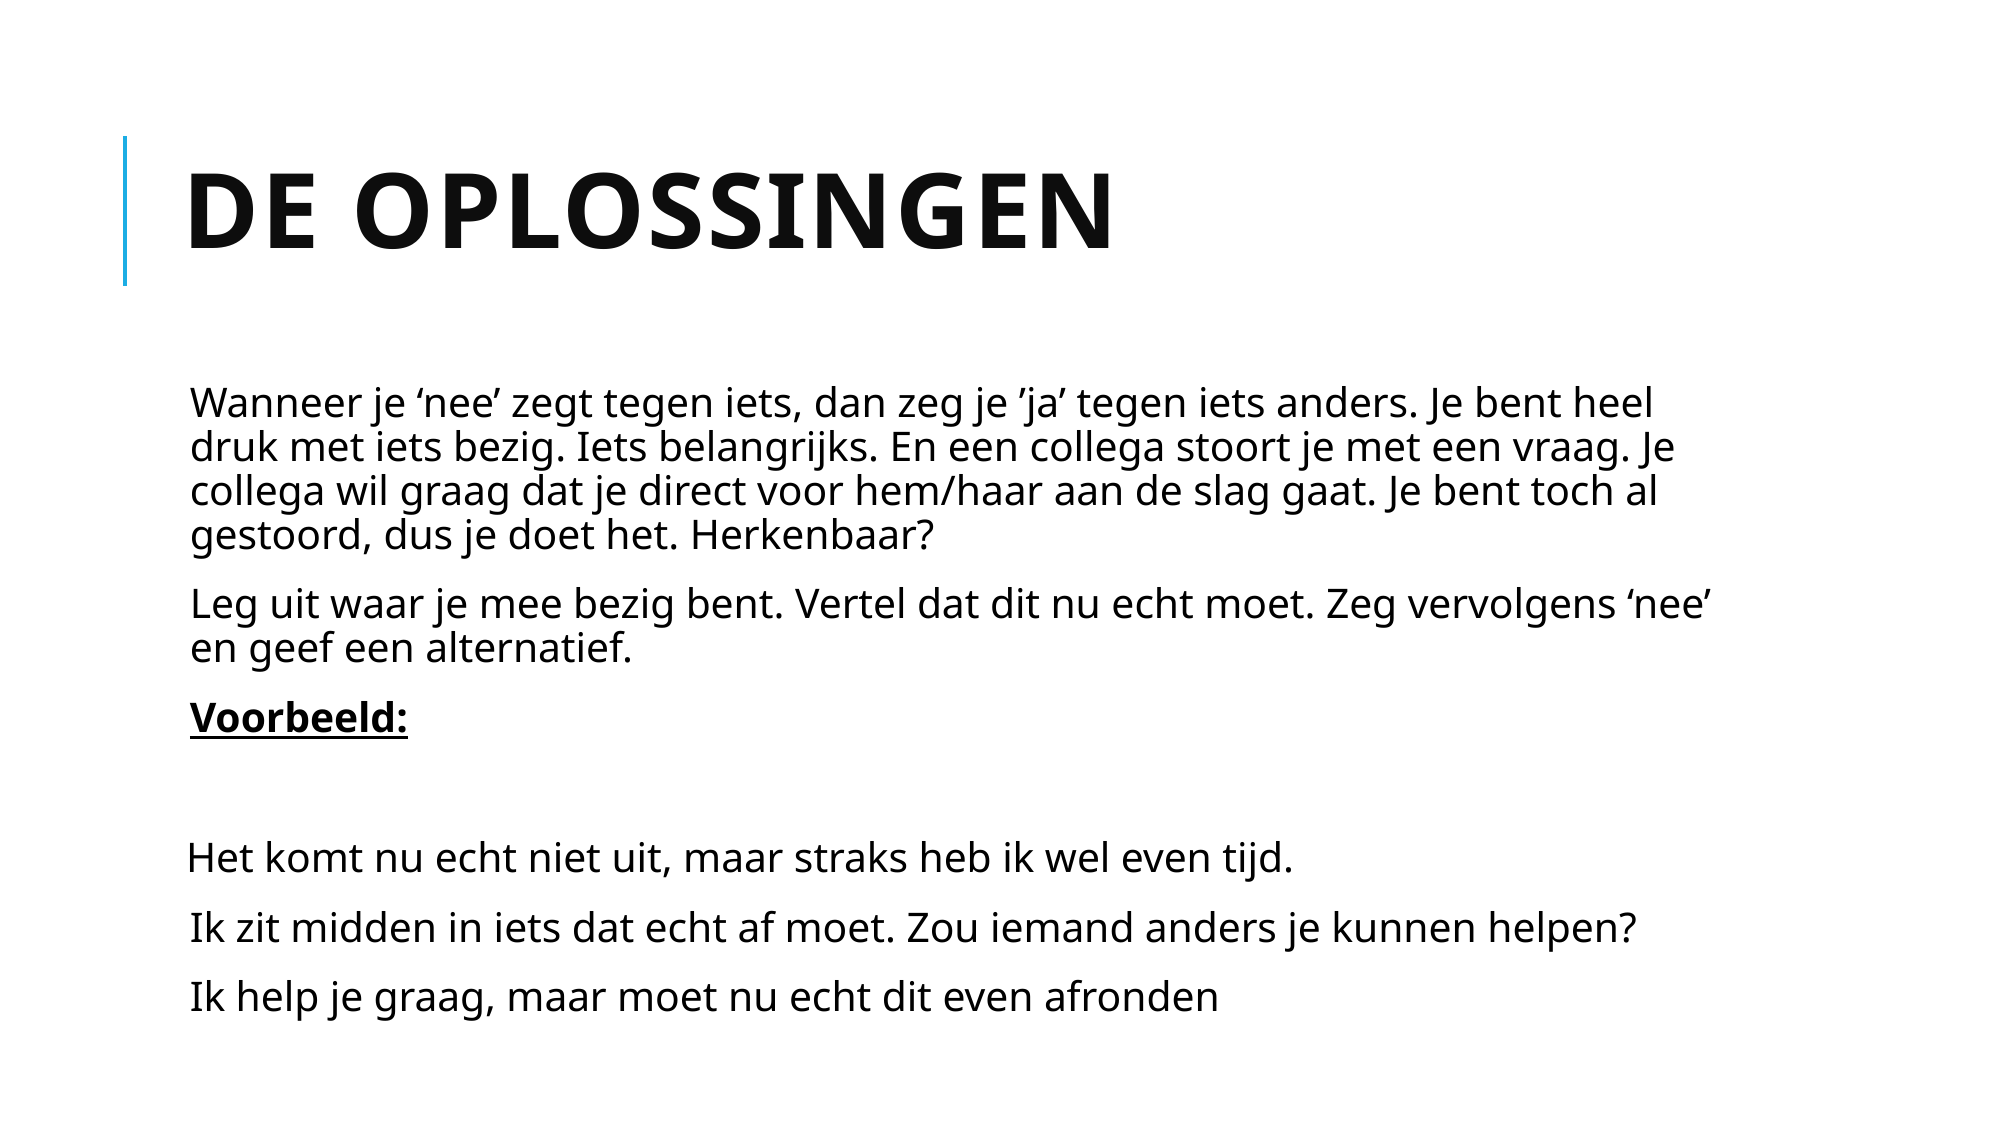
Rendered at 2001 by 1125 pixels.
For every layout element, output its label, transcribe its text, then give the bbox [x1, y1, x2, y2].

list Wanneer je ‘nee’ zegt tegen iets, dan zeg je ’ja’ tegen iets anders. Je bent heel druk met iets bezig. Iets belangrijks. En een collega stoort je met een vraag. Je collega wil graag dat je direct voor hem/haar aan de slag gaat. Je bent toch al gestoord, dus je doet het. Herkenbaar? Leg uit waar je mee bezig bent. Vertel dat dit nu echt moet. Zeg vervolgens ‘nee’ en geef een alternatief. Voorbeeld: Het komt nu echt niet uit, maar straks heb ik wel even tijd. Ik zit midden in iets dat echt af moet. Zou iemand anders je kunnen helpen? Ik help je graag, maar moet nu echt dit even afronden [168, 375, 1763, 1035]
title De oplossingen [168, 96, 1763, 342]
